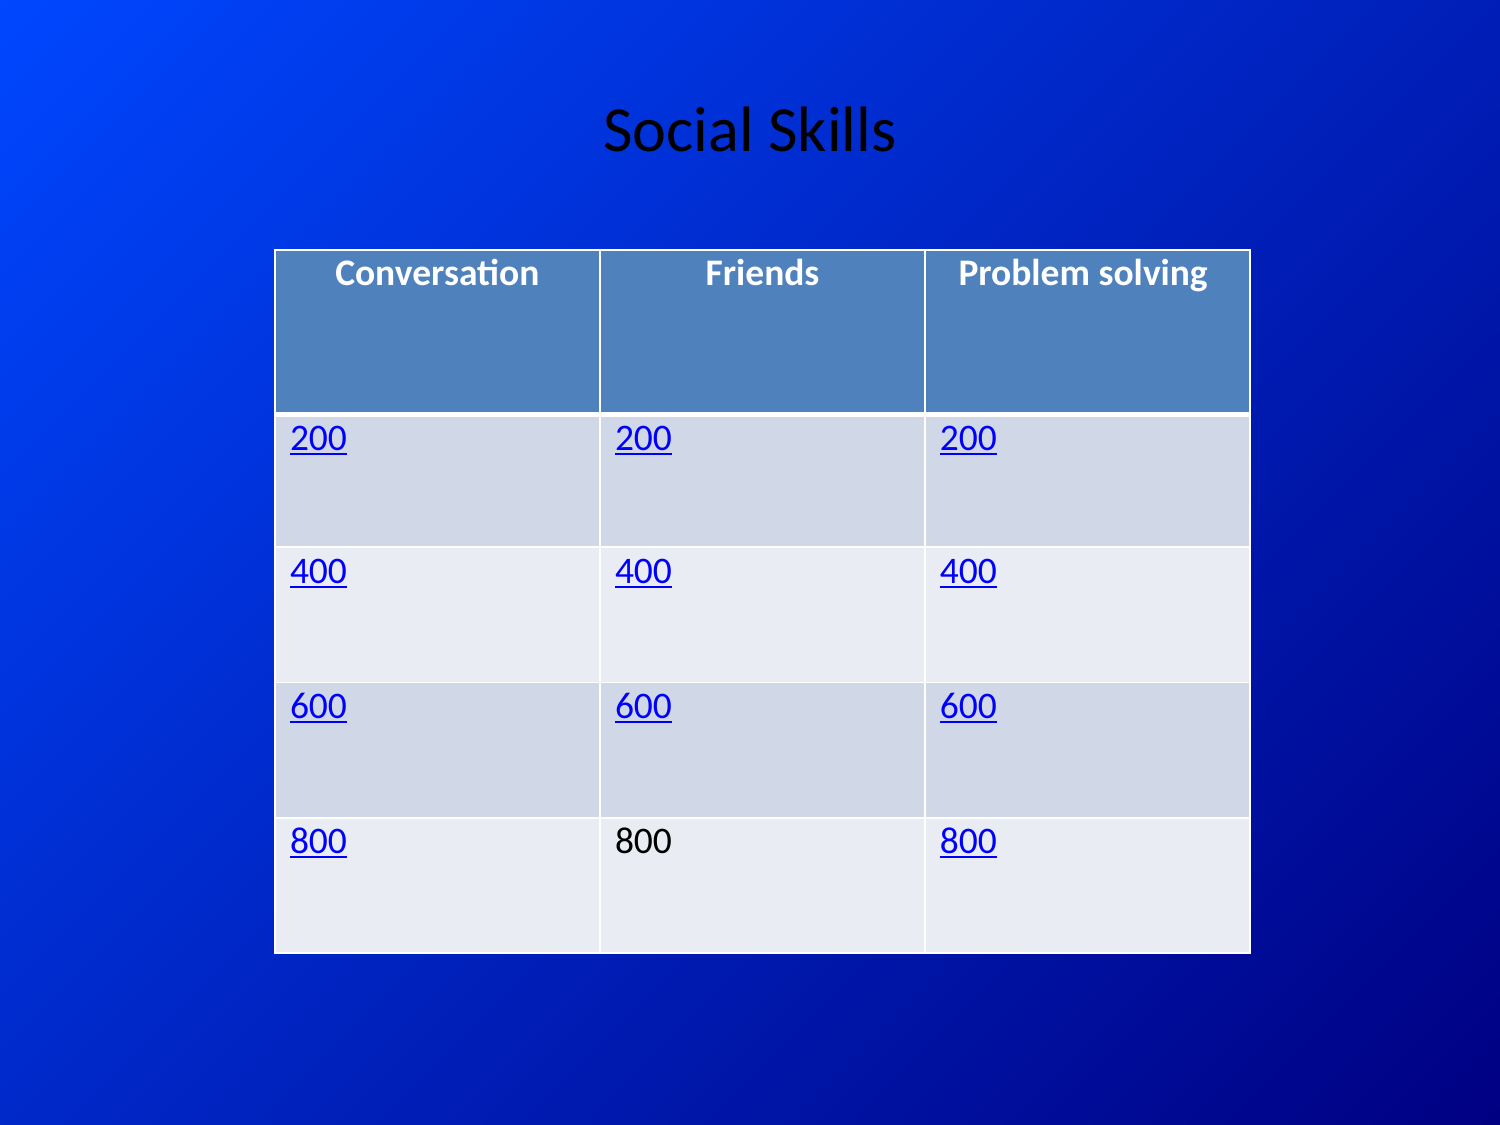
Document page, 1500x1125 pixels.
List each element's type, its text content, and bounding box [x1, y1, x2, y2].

table_header Problem solving [926, 251, 1249, 412]
table_cell 400 [926, 548, 1249, 682]
table_cell 200 [926, 417, 1249, 546]
table_cell 400 [276, 548, 599, 682]
title Social Skills [75, 95, 1425, 175]
table_header Friends [601, 251, 924, 412]
table_cell 800 [601, 819, 924, 952]
table_cell 600 [276, 683, 599, 817]
table_cell 600 [601, 683, 924, 817]
table_cell 800 [926, 819, 1249, 952]
table_cell 200 [276, 417, 599, 546]
table_cell 600 [926, 683, 1249, 817]
table_cell 800 [276, 819, 599, 952]
table_cell 400 [601, 548, 924, 682]
table_cell 200 [601, 417, 924, 546]
table_header Conversation [276, 251, 599, 412]
